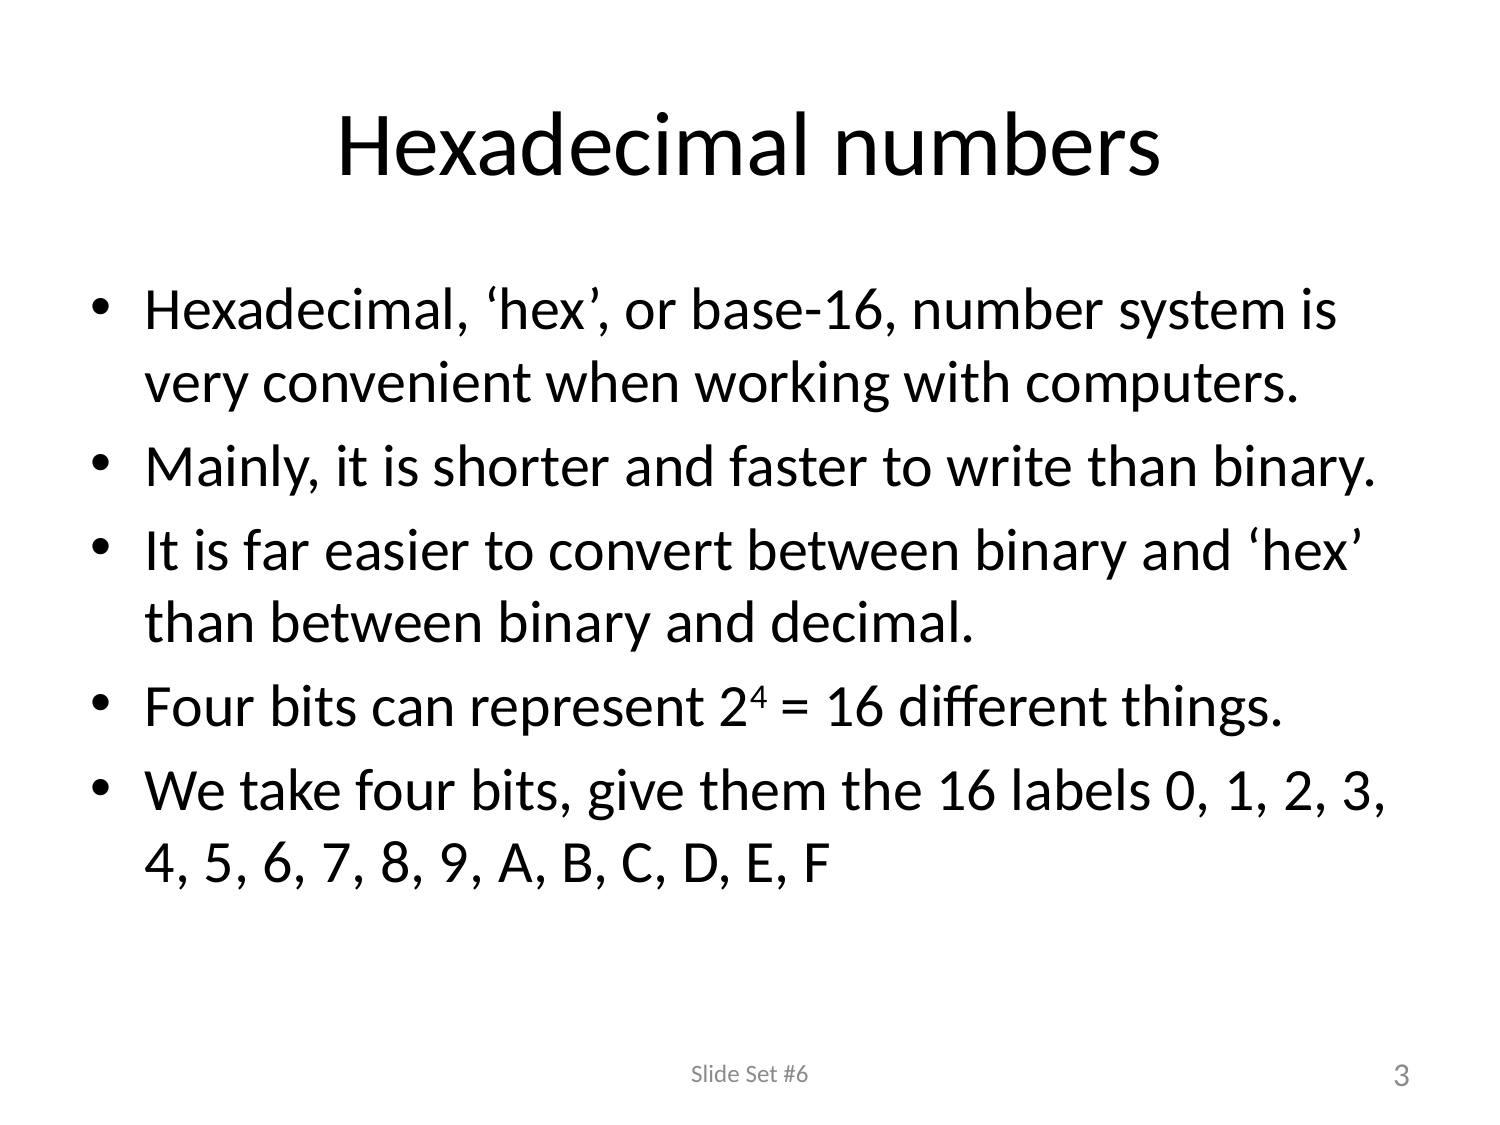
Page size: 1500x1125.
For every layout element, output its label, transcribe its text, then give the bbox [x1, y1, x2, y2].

slide_number 3 [1074, 1042, 1425, 1103]
footer Slide Set #6 [512, 1042, 988, 1103]
title Hexadecimal numbers [75, 45, 1425, 233]
list Hexadecimal, ‘hex’, or base-16, number system is very convenient when working with computers. Mainly, it is shorter and faster to write than binary. It is far easier to convert between binary and ‘hex’ than between binary and decimal. Four bits can represent 24 = 16 different things. We take four bits, give them the 16 labels 0, 1, 2, 3, 4, 5, 6, 7, 8, 9, A, B, C, D, E, F [75, 262, 1425, 1005]
